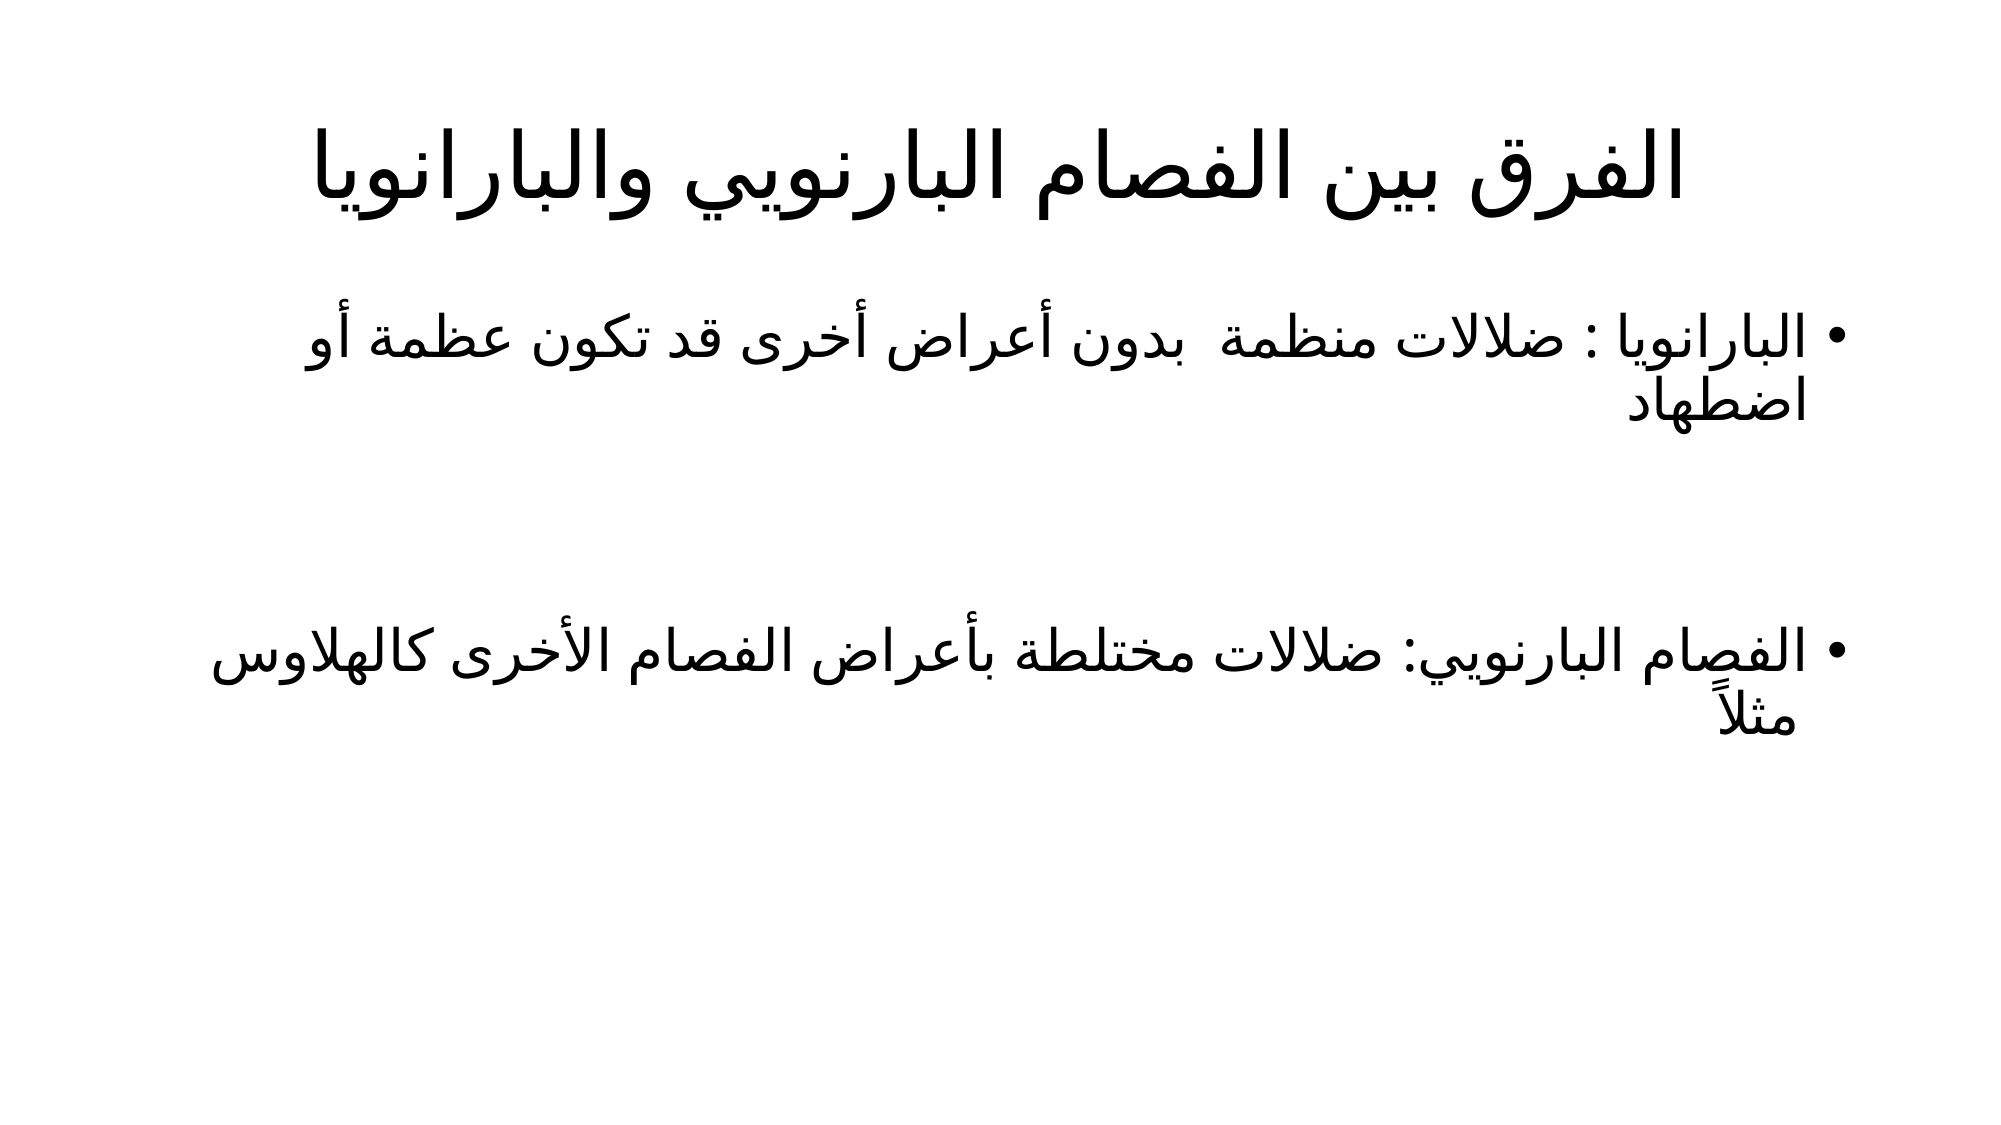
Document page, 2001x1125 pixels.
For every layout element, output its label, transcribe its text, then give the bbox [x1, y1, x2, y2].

title الفرق بين الفصام البارنويي والبارانويا [137, 59, 1863, 278]
list البارانويا : ضلالات منظمة بدون أعراض أخرى قد تكون عظمة أو اضطهاد الفصام البارنويي: ضلالات مختلطة بأعراض الفصام الأخرى كالهلاوس مثلاً [137, 299, 1863, 1014]
